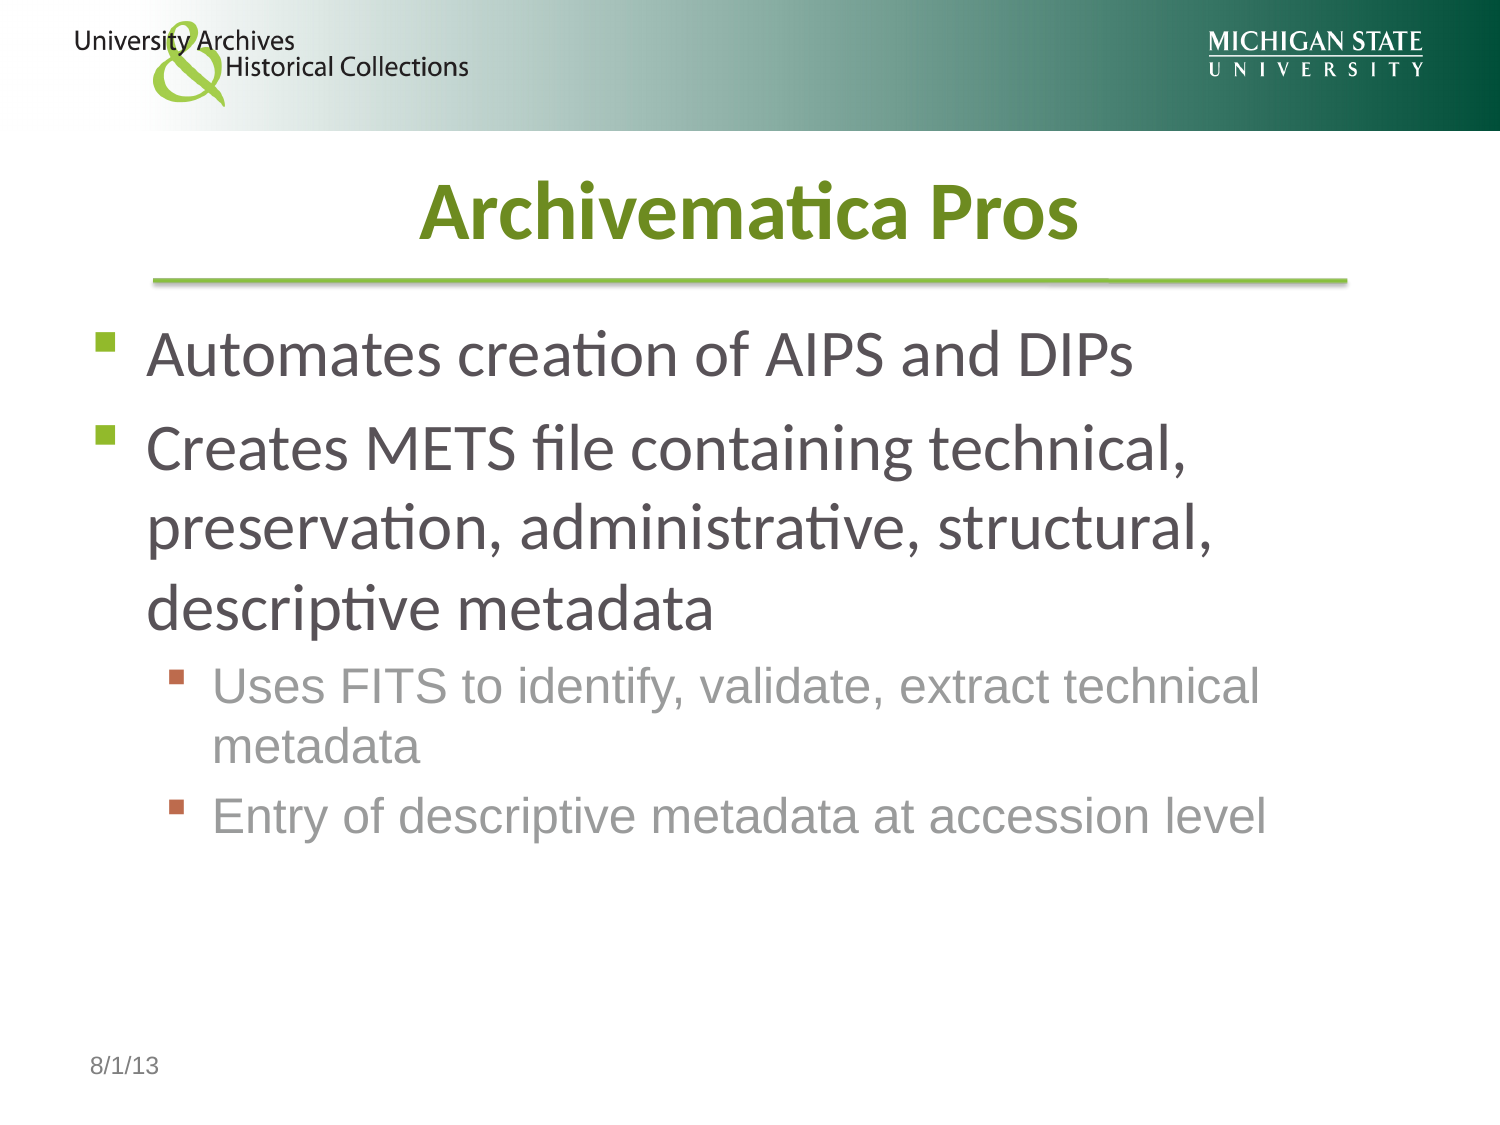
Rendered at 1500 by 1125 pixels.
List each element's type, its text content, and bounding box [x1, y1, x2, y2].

list Automates creation of AIPS and DIPs Creates METS file containing technical, preservation, administrative, structural, descriptive metadata Uses FITS to identify, validate, extract technical metadata Entry of descriptive metadata at accession level [75, 302, 1425, 1040]
picture [0, 0, 1500, 131]
title Archivematica Pros [75, 134, 1425, 302]
